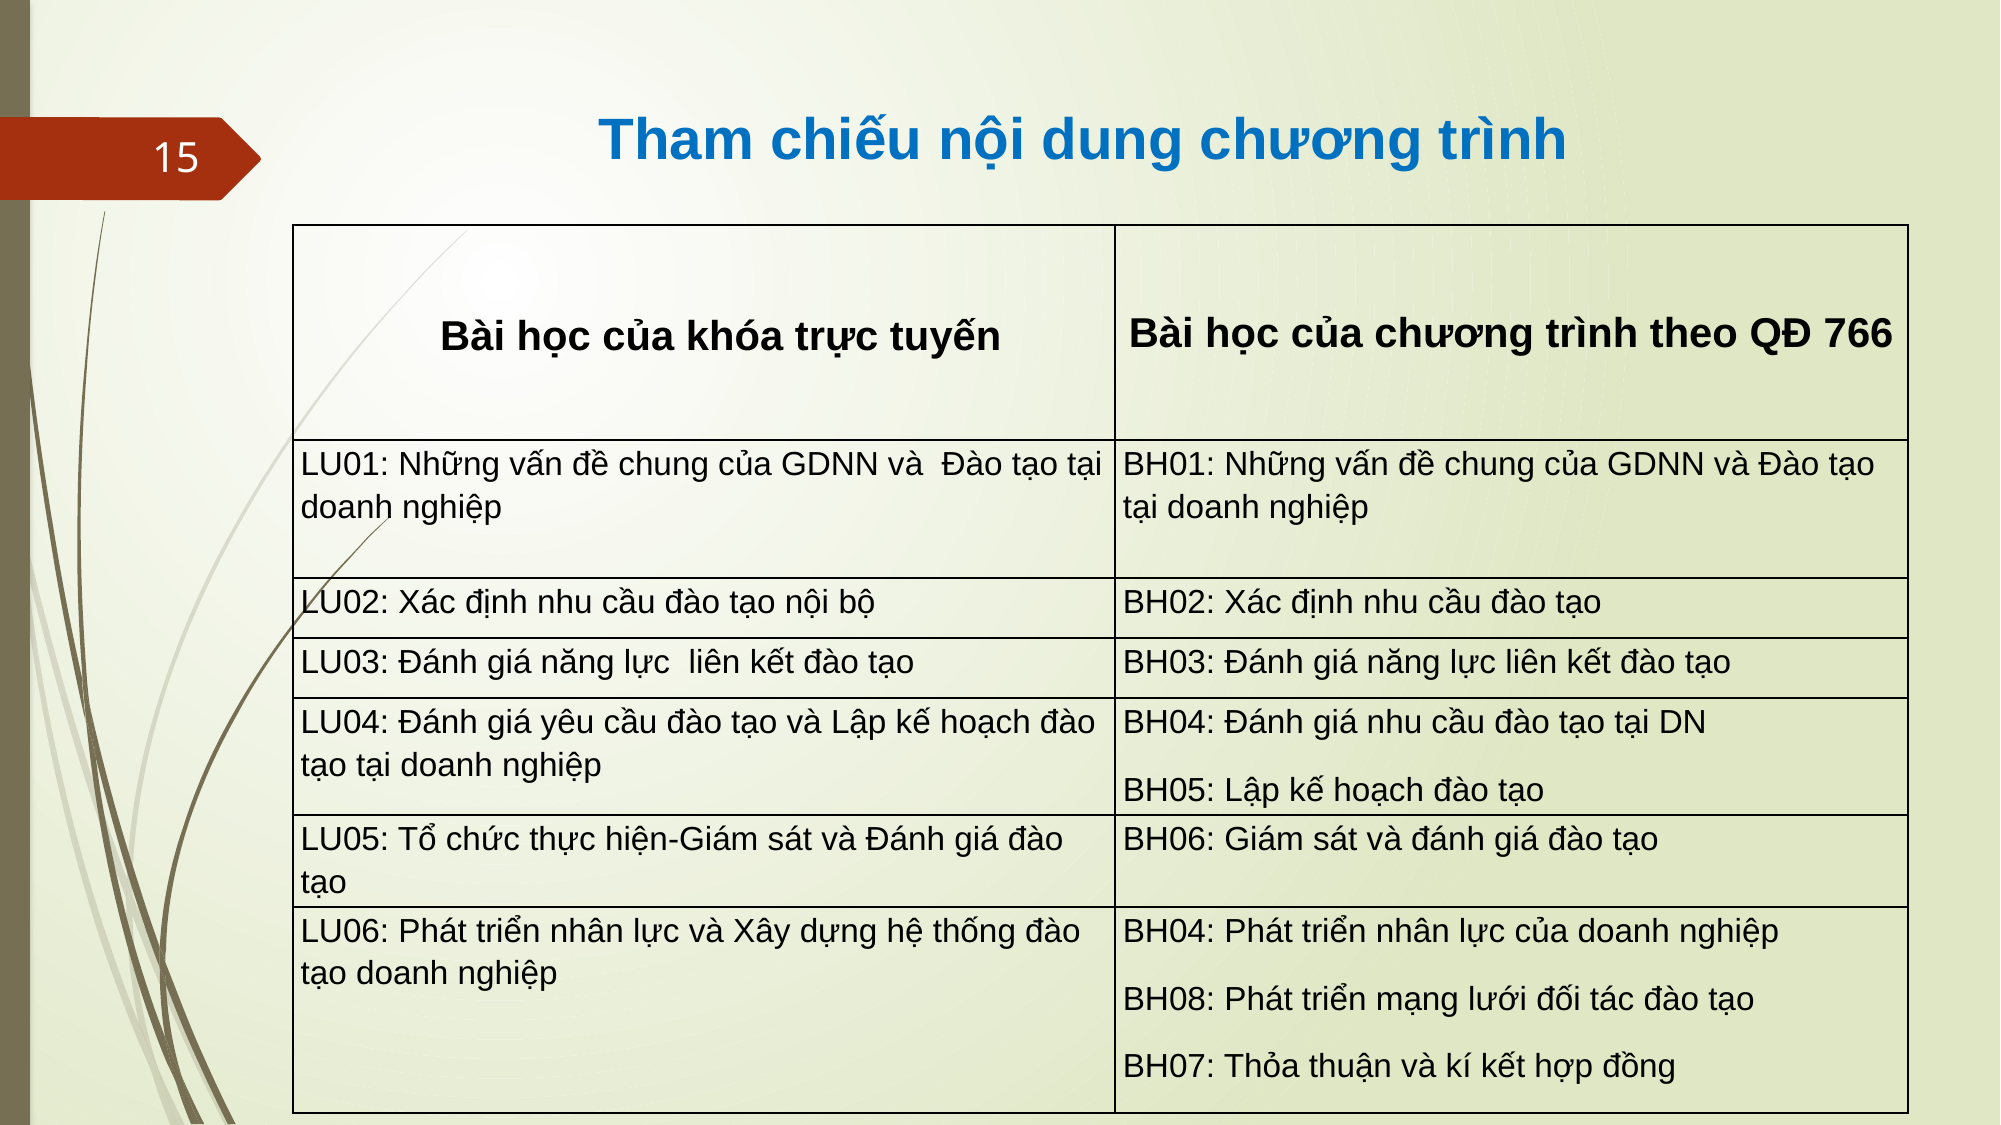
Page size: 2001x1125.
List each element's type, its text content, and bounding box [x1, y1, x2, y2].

table_cell BH04: Phát triển nhân lực của doanh nghiệp BH08: Phát triển mạng lưới đối tác đào tạo BH07: Thỏa thuận và kí kết hợp đồng [1116, 908, 1907, 1112]
table_cell BH04: Đánh giá nhu cầu đào tạo tại DN BH05: Lập kế hoạch đào tạo [1116, 699, 1907, 814]
table_cell LU04: Đánh giá yêu cầu đào tạo và Lập kế hoạch đào tạo tại doanh nghiệp [294, 699, 1114, 814]
table_cell LU05: Tổ chức thực hiện-Giám sát và Đánh giá đào tạo [294, 816, 1114, 906]
table_header Bài học của chương trình theo QĐ 766 [1116, 226, 1907, 439]
table_cell BH06: Giám sát và đánh giá đào tạo [1116, 816, 1907, 906]
table_cell BH03: Đánh giá năng lực liên kết đào tạo [1116, 639, 1907, 697]
table_cell BH01: Những vấn đề chung của GDNN và Đào tạo tại doanh nghiệp [1116, 441, 1907, 577]
table_cell LU01: Những vấn đề chung của GDNN và Đào tạo tại doanh nghiệp [294, 441, 1114, 577]
table_header Bài học của khóa trực tuyến [294, 226, 1114, 439]
text_box Tham chiếu nội dung chương trình [463, 93, 1737, 179]
table_cell LU06: Phát triển nhân lực và Xây dựng hệ thống đào tạo doanh nghiệp [294, 908, 1114, 1112]
slide_number 15 [87, 129, 216, 190]
table_cell BH02: Xác định nhu cầu đào tạo [1116, 579, 1907, 637]
table_cell LU03: Đánh giá năng lực liên kết đào tạo [294, 639, 1114, 697]
table_cell LU02: Xác định nhu cầu đào tạo nội bộ [294, 579, 1114, 637]
